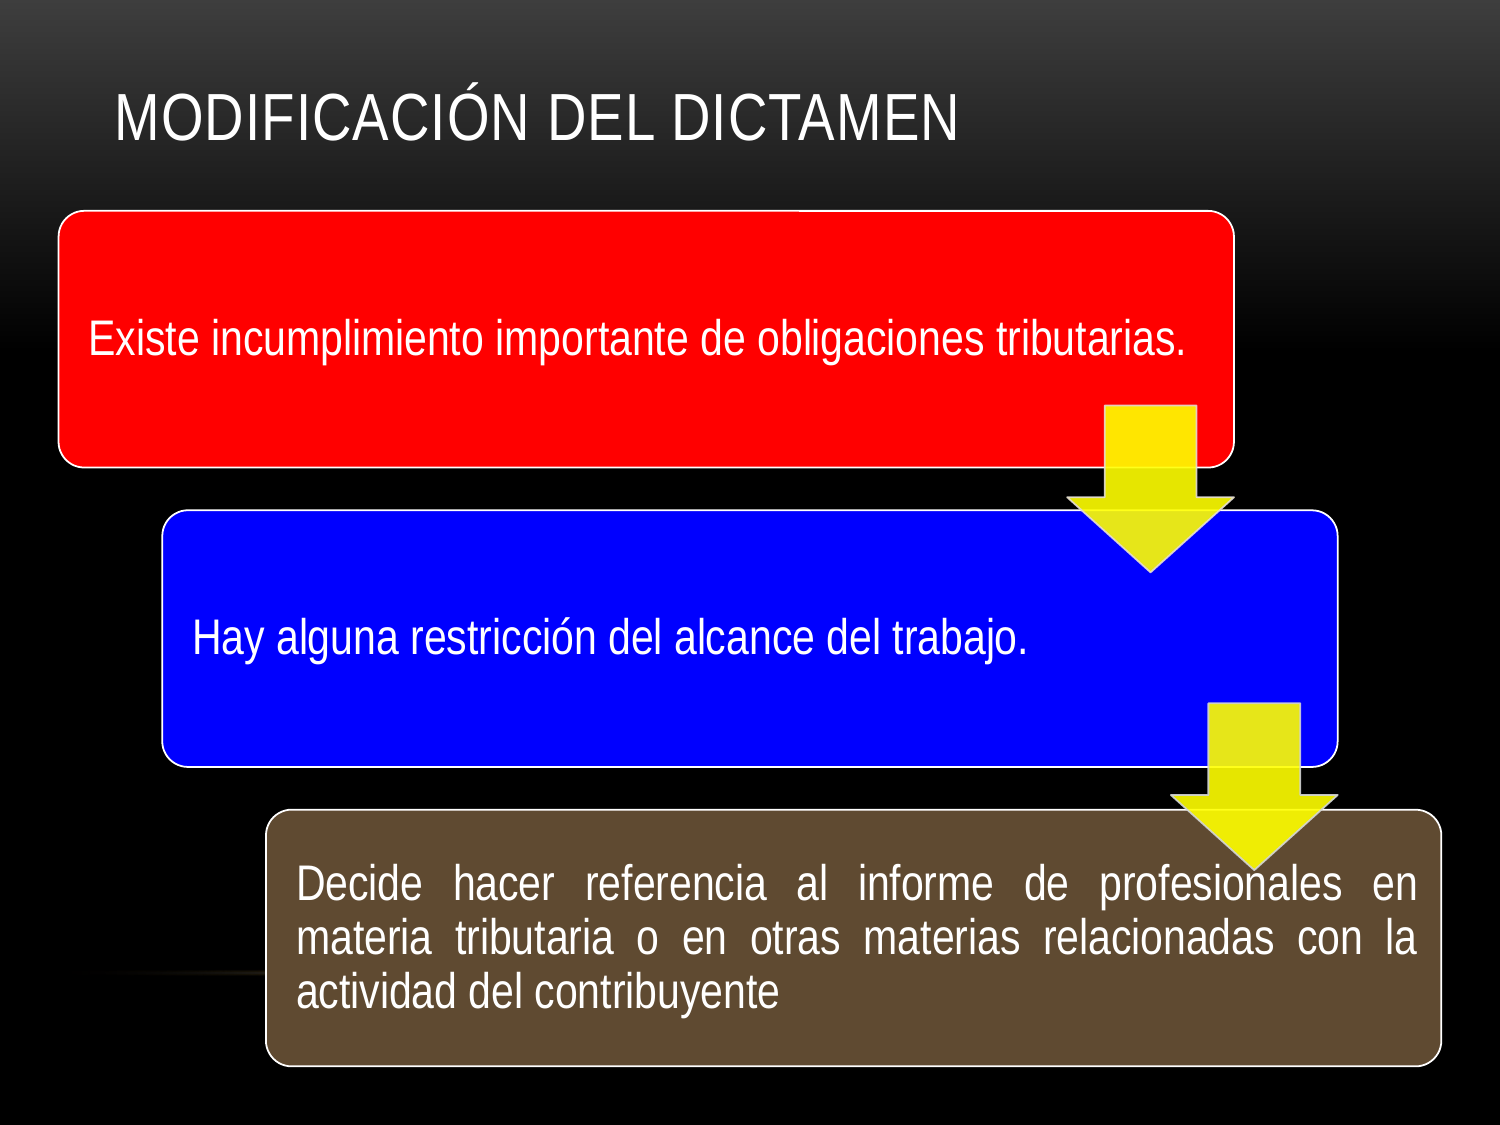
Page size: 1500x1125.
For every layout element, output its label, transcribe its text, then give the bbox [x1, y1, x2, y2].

picture [0, 0, 1500, 1125]
title MODIFICACIÓN DEL DICTAMEN [99, 45, 1400, 161]
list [58, 210, 1442, 1067]
